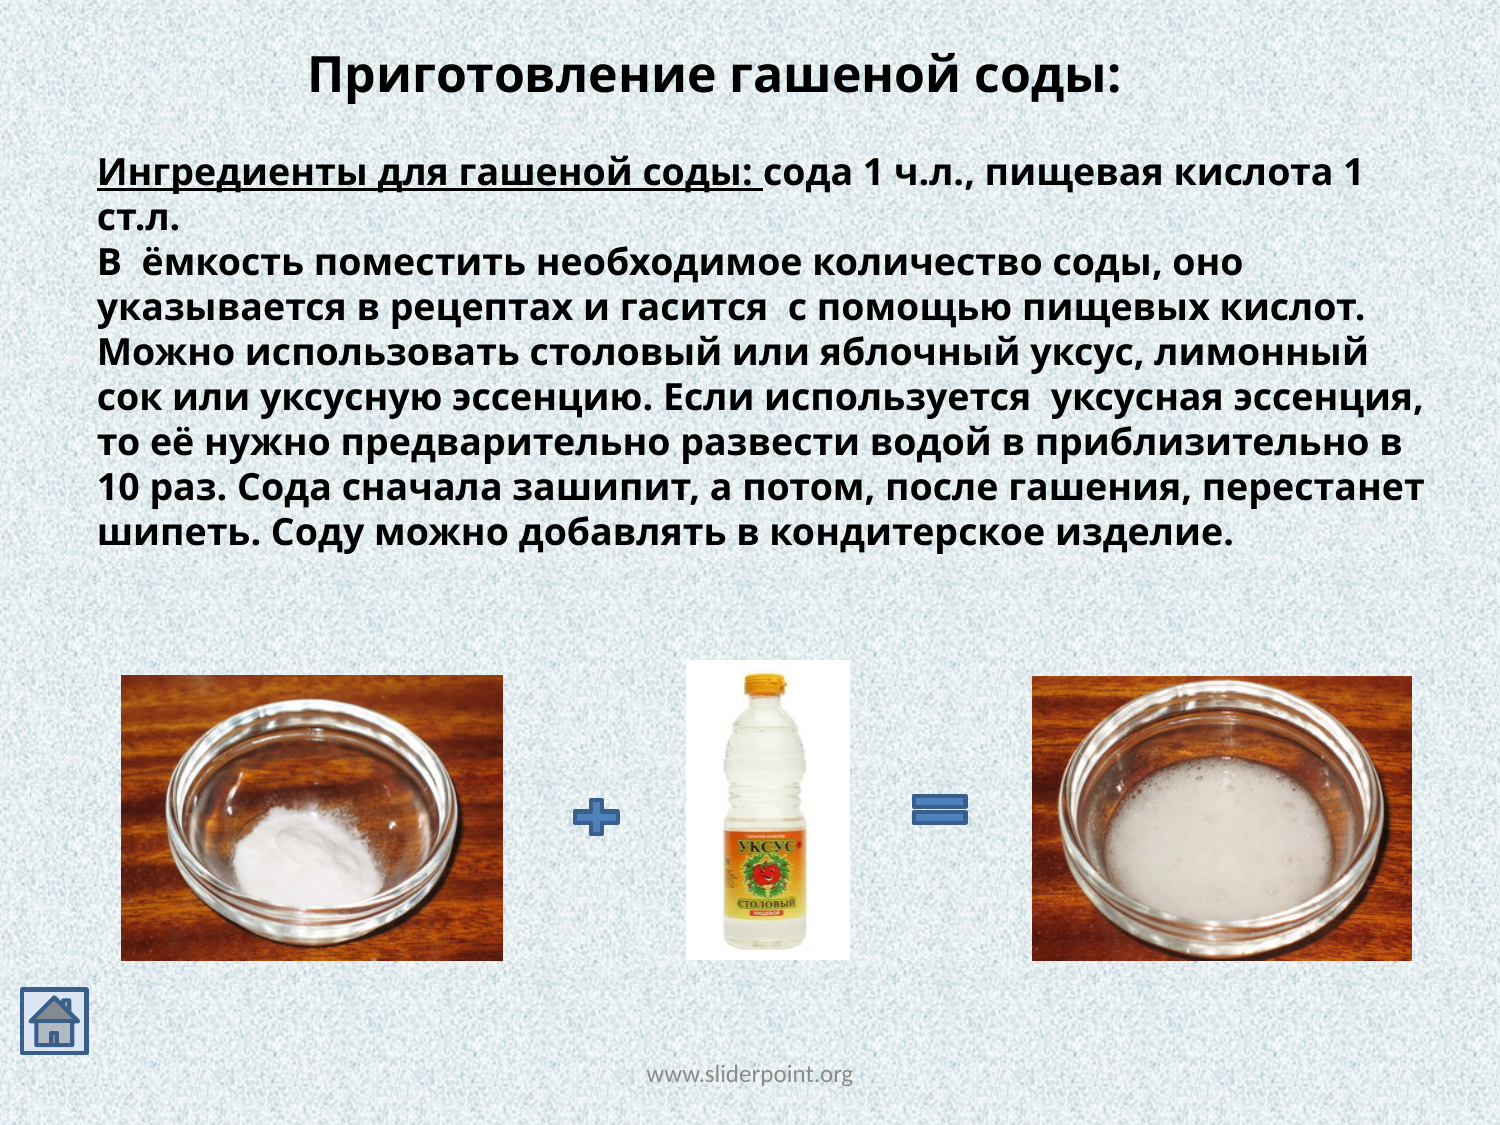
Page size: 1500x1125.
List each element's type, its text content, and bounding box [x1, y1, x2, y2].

text_box [912, 794, 968, 809]
text_box Ингредиенты для гашеной соды: сода 1 ч.л., пищевая кислота 1 ст.л. В ёмкость поместить необходимое количество соды, оно указывается в рецептах и гасится с помощью пищевых кислот. Можно использовать столовый или яблочный уксус, лимонный сок или уксусную эссенцию. Если используется уксусная эссенция, то её нужно предварительно развести водой в приблизительно в 10 раз. Сода сначала зашипит, а потом, после гашения, перестанет шипеть. Соду можно добавлять в кондитерское изделие. [82, 140, 1442, 561]
text_box [573, 798, 620, 836]
text_box Приготовление гашеной соды: [292, 35, 1207, 110]
text_box [20, 987, 89, 1055]
text_box [912, 810, 968, 825]
picture [0, 0, 1500, 1125]
footer www.sliderpoint.org [512, 1042, 988, 1103]
